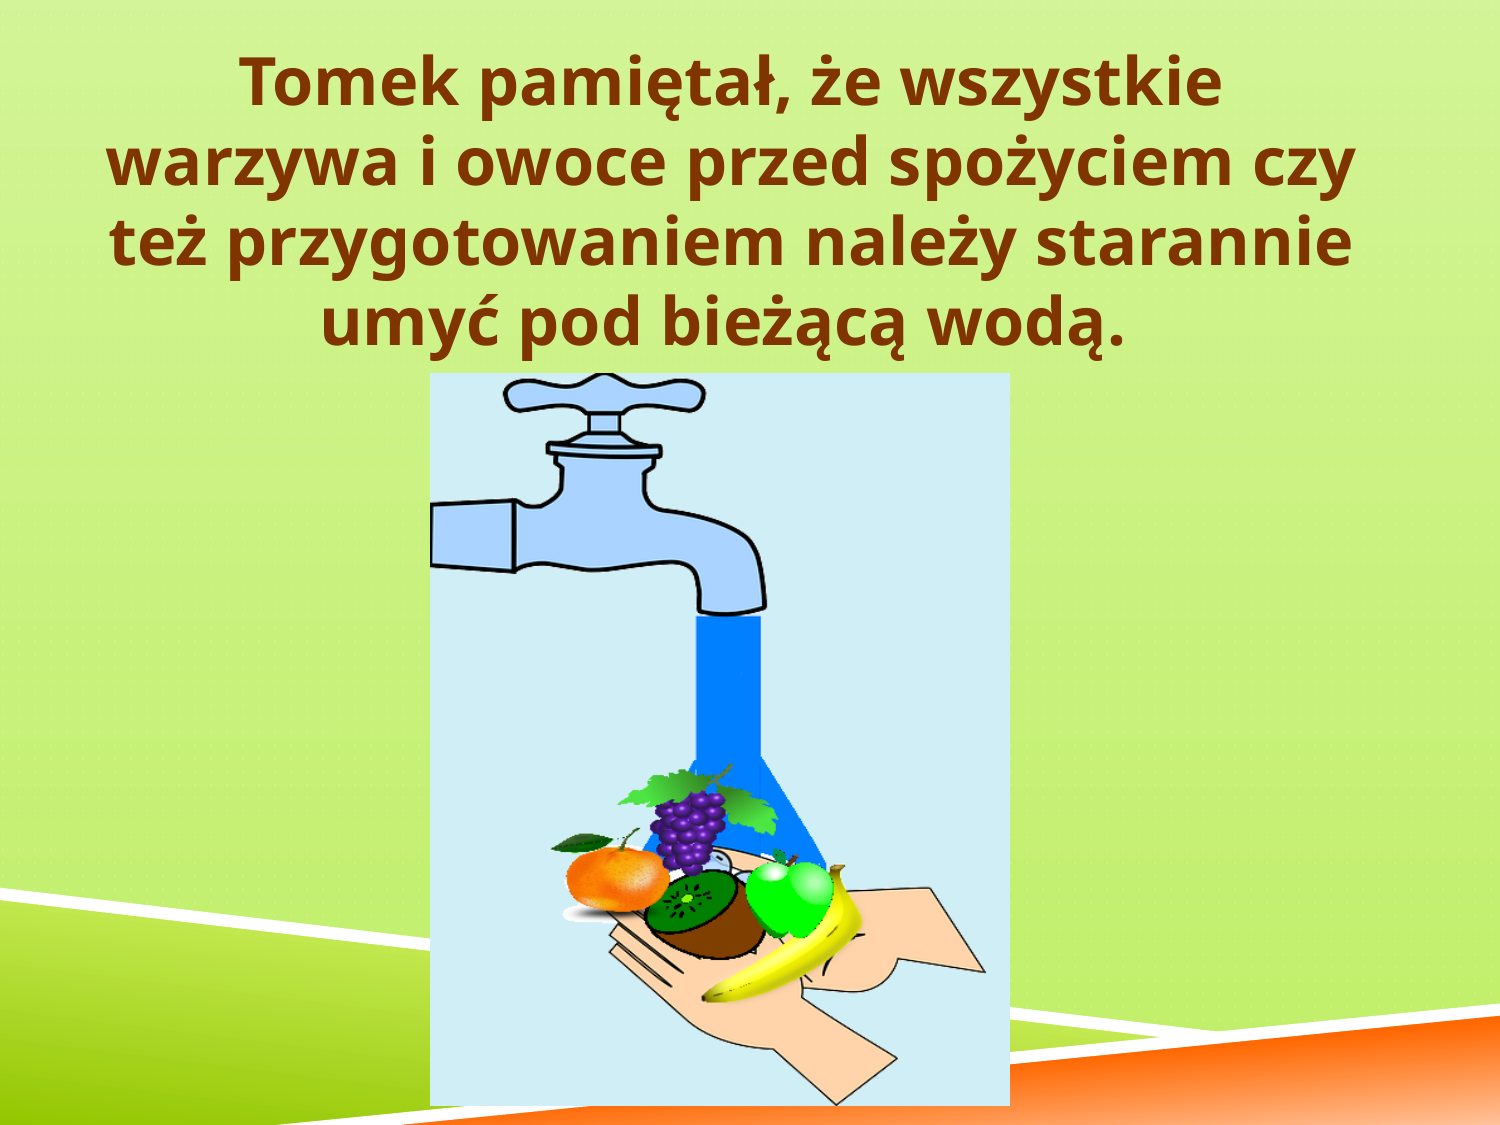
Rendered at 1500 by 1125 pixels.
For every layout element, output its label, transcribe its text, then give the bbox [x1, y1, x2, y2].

picture [430, 373, 1011, 1107]
list Tomek pamiętał, że wszystkie warzywa i owoce przed spożyciem czy też przygotowaniem należy starannie umyć pod bieżącą wodą. [88, 30, 1364, 398]
